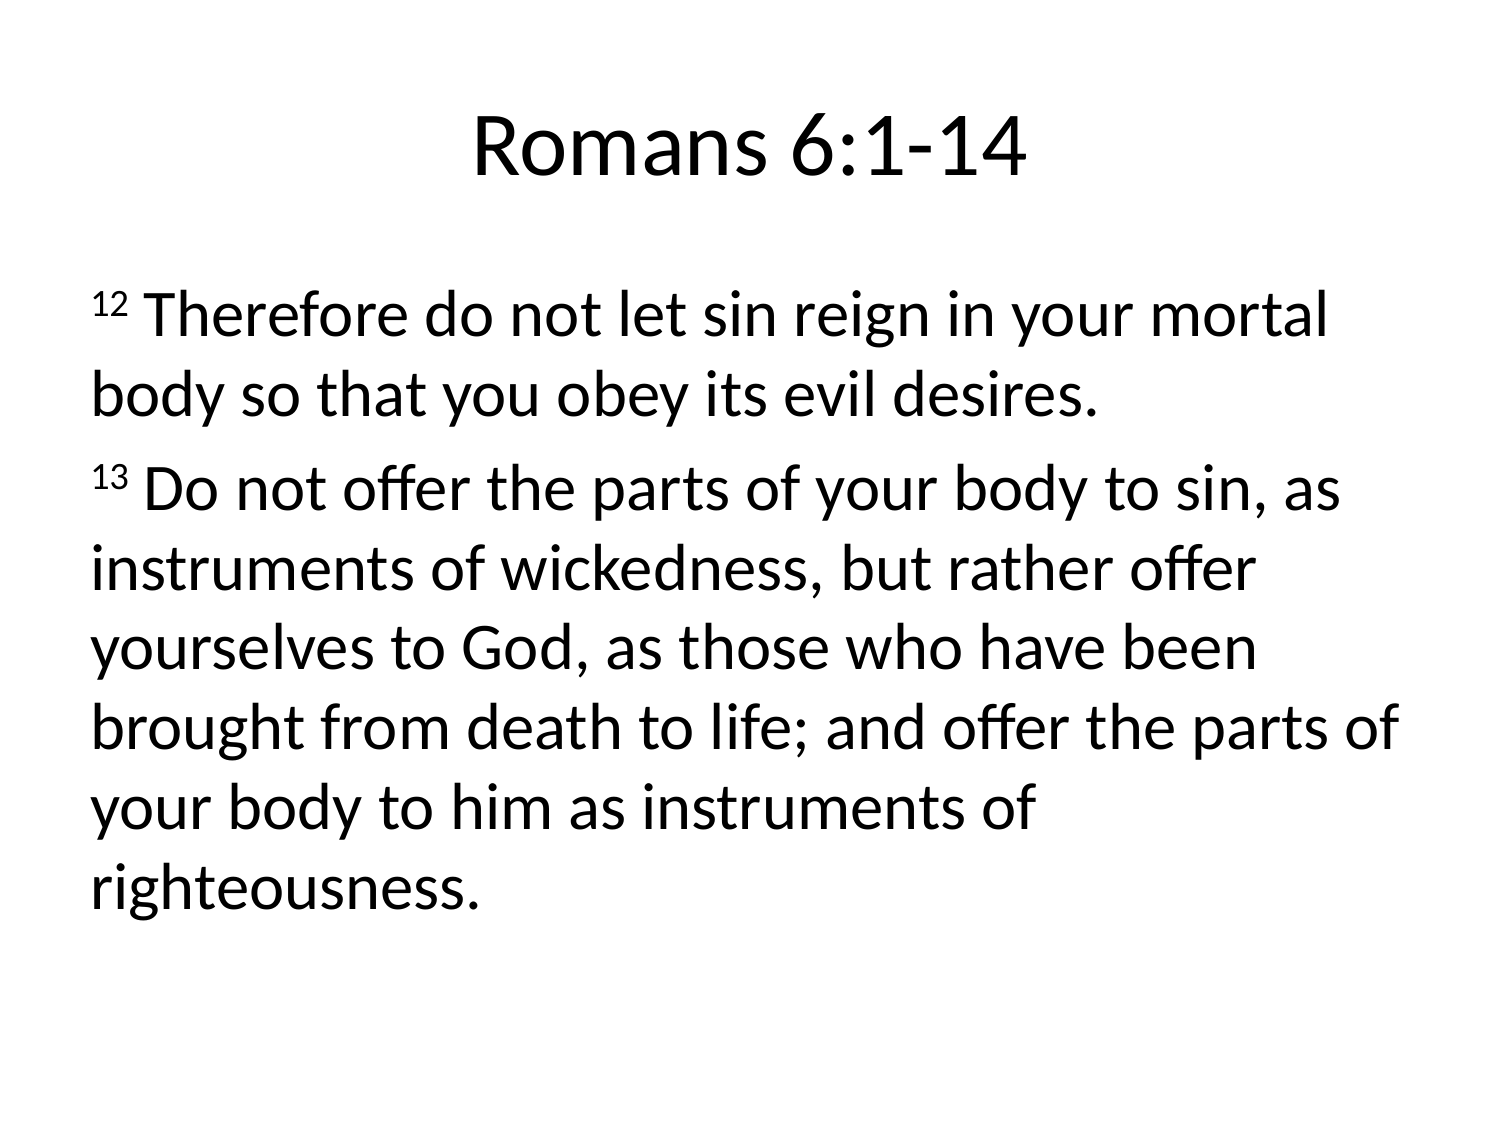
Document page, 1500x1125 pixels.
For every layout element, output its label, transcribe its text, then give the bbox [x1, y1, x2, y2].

list 12 Therefore do not let sin reign in your mortal body so that you obey its evil desires. 13 Do not offer the parts of your body to sin, as instruments of wickedness, but rather offer yourselves to God, as those who have been brought from death to life; and offer the parts of your body to him as instruments of righteousness. [75, 262, 1425, 1005]
title Romans 6:1-14 [75, 45, 1425, 233]
